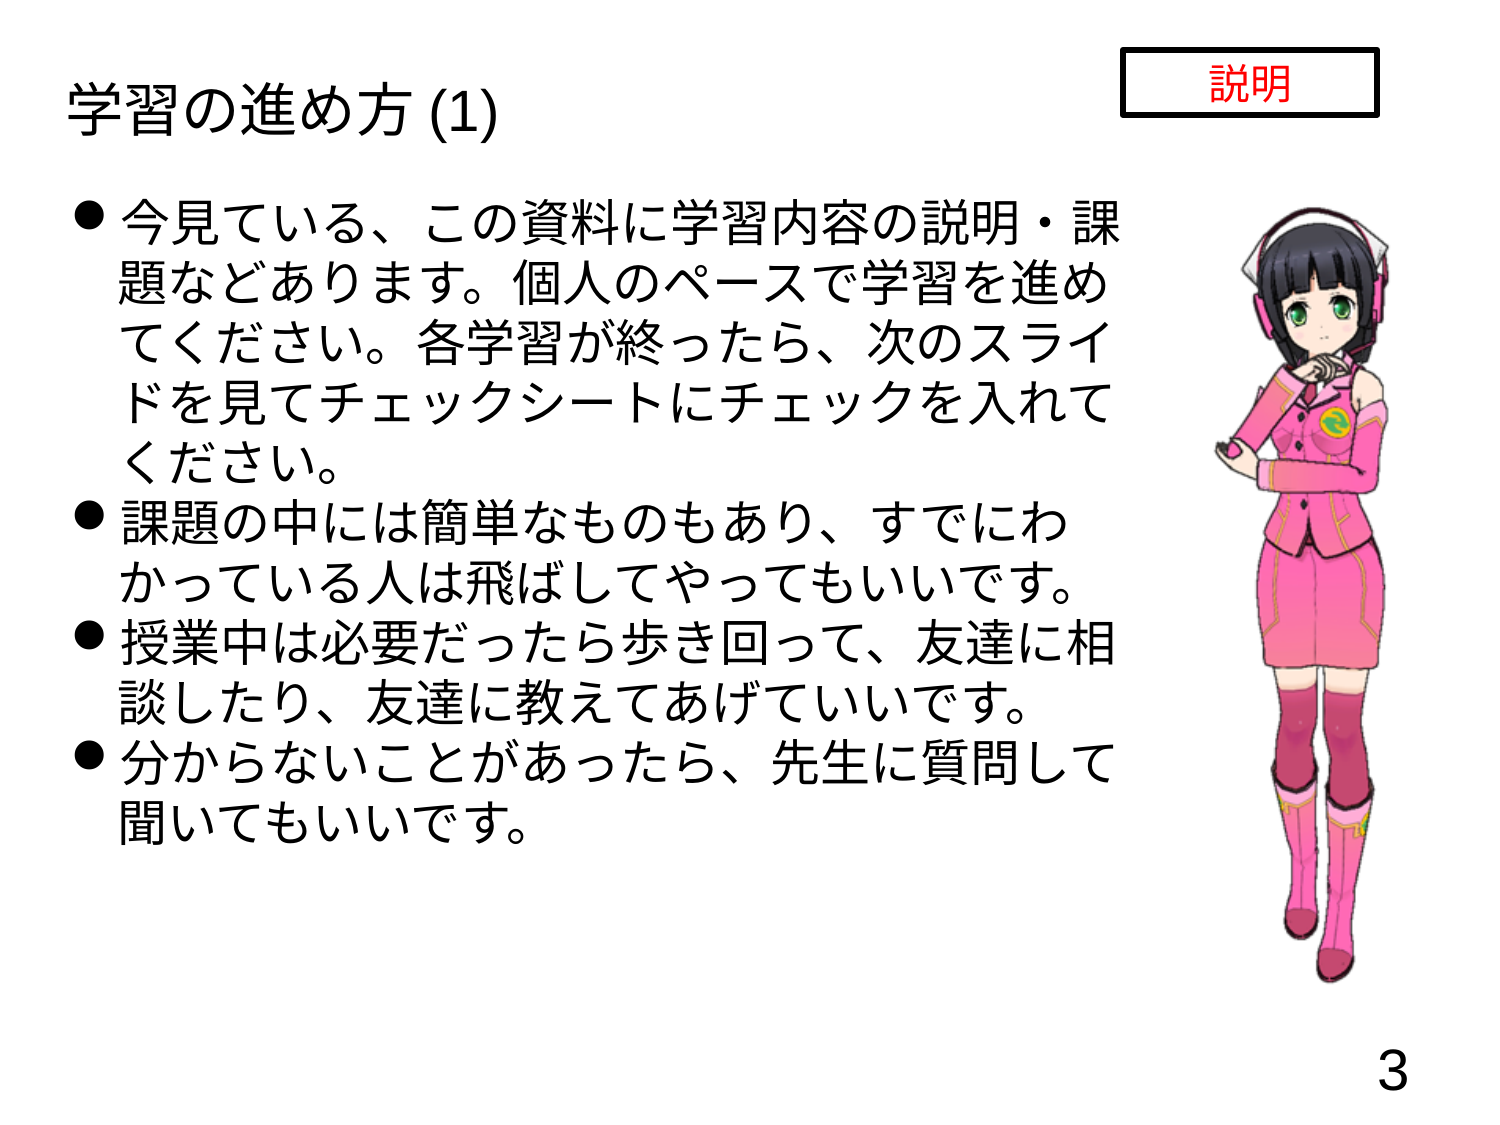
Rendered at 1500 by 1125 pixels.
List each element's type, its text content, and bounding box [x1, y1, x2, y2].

text_box 今見ている、この資料に学習内容の説明・課題などあります。個人のペースで学習を進めてください。各学習が終ったら、次のスライドを見てチェックシートにチェックを入れてください。 課題の中には簡単なものもあり、すでにわかっている人は飛ばしてやってもいいです。 授業中は必要だったら歩き回って、友達に相談したり、友達に教えてあげていいです。 分からないことがあったら、先生に質問して聞いてもいいです。 [55, 184, 1144, 859]
text_box 説明 [1122, 50, 1378, 115]
slide_number 3 [1074, 1024, 1425, 1103]
picture [1197, 203, 1406, 989]
title 学習の進め方(1) [50, 50, 1325, 151]
